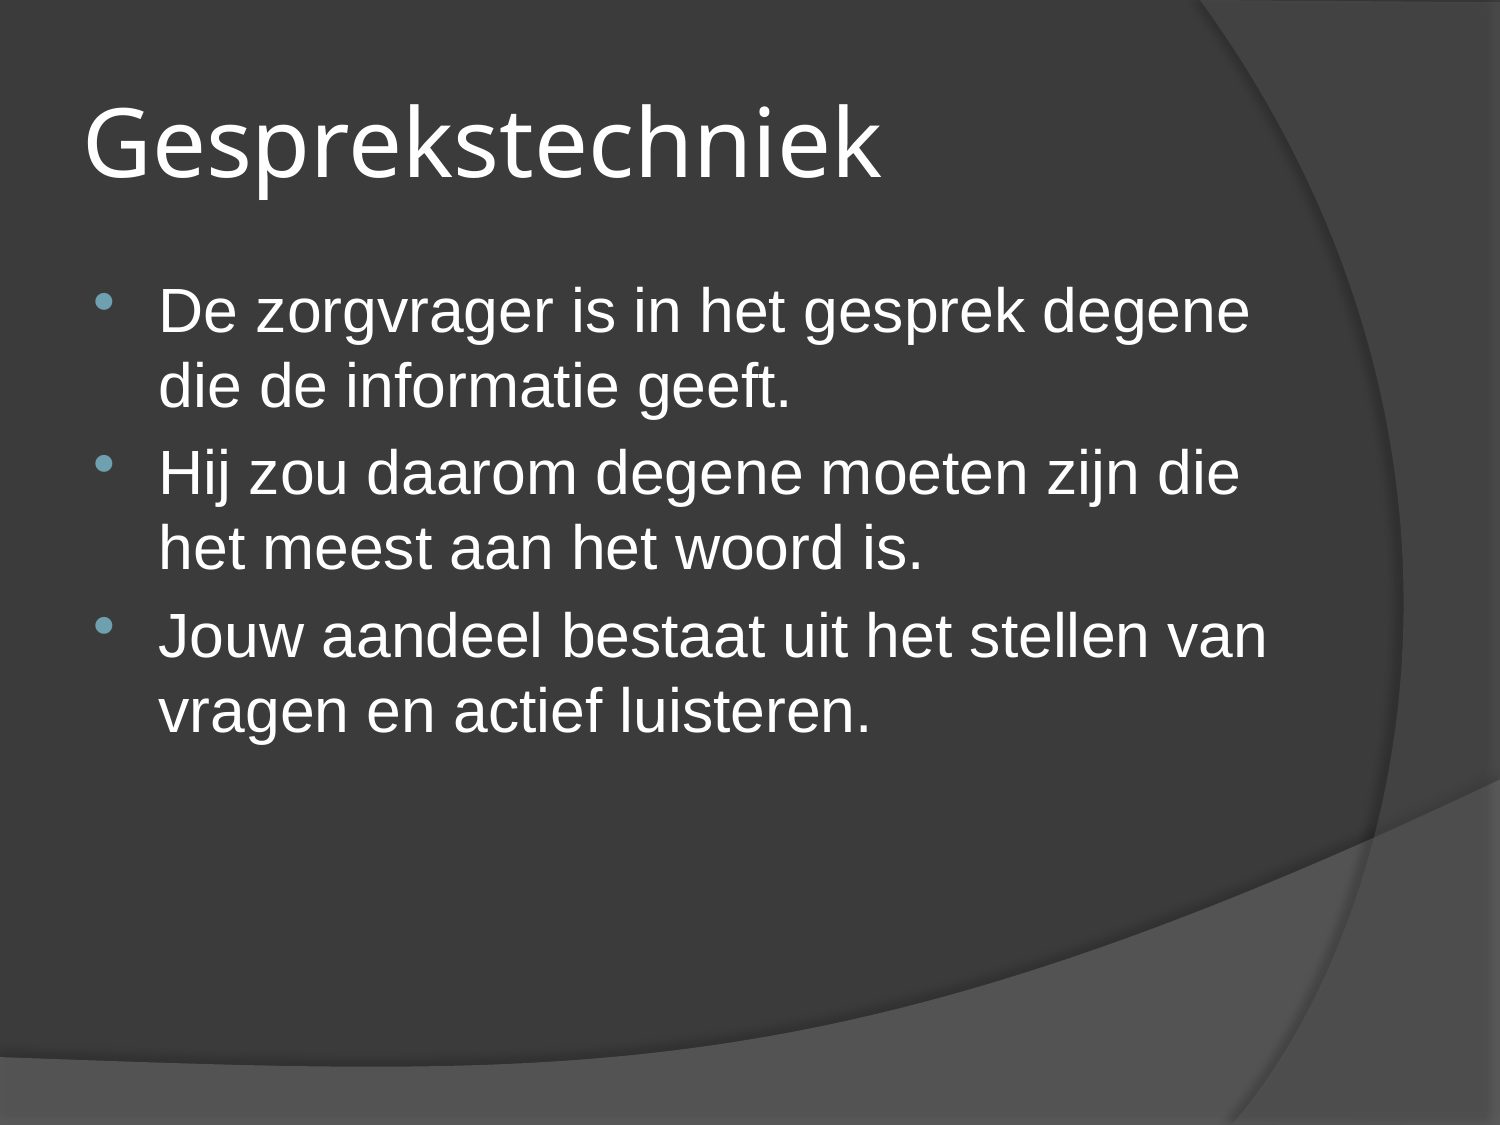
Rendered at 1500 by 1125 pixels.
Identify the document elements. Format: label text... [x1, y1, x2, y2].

title Gesprekstechniek [75, 45, 1300, 233]
list De zorgvrager is in het gesprek degene die de informatie geeft. Hij zou daarom degene moeten zijn die het meest aan het woord is. Jouw aandeel bestaat uit het stellen van vragen en actief luisteren. [75, 262, 1300, 1005]
